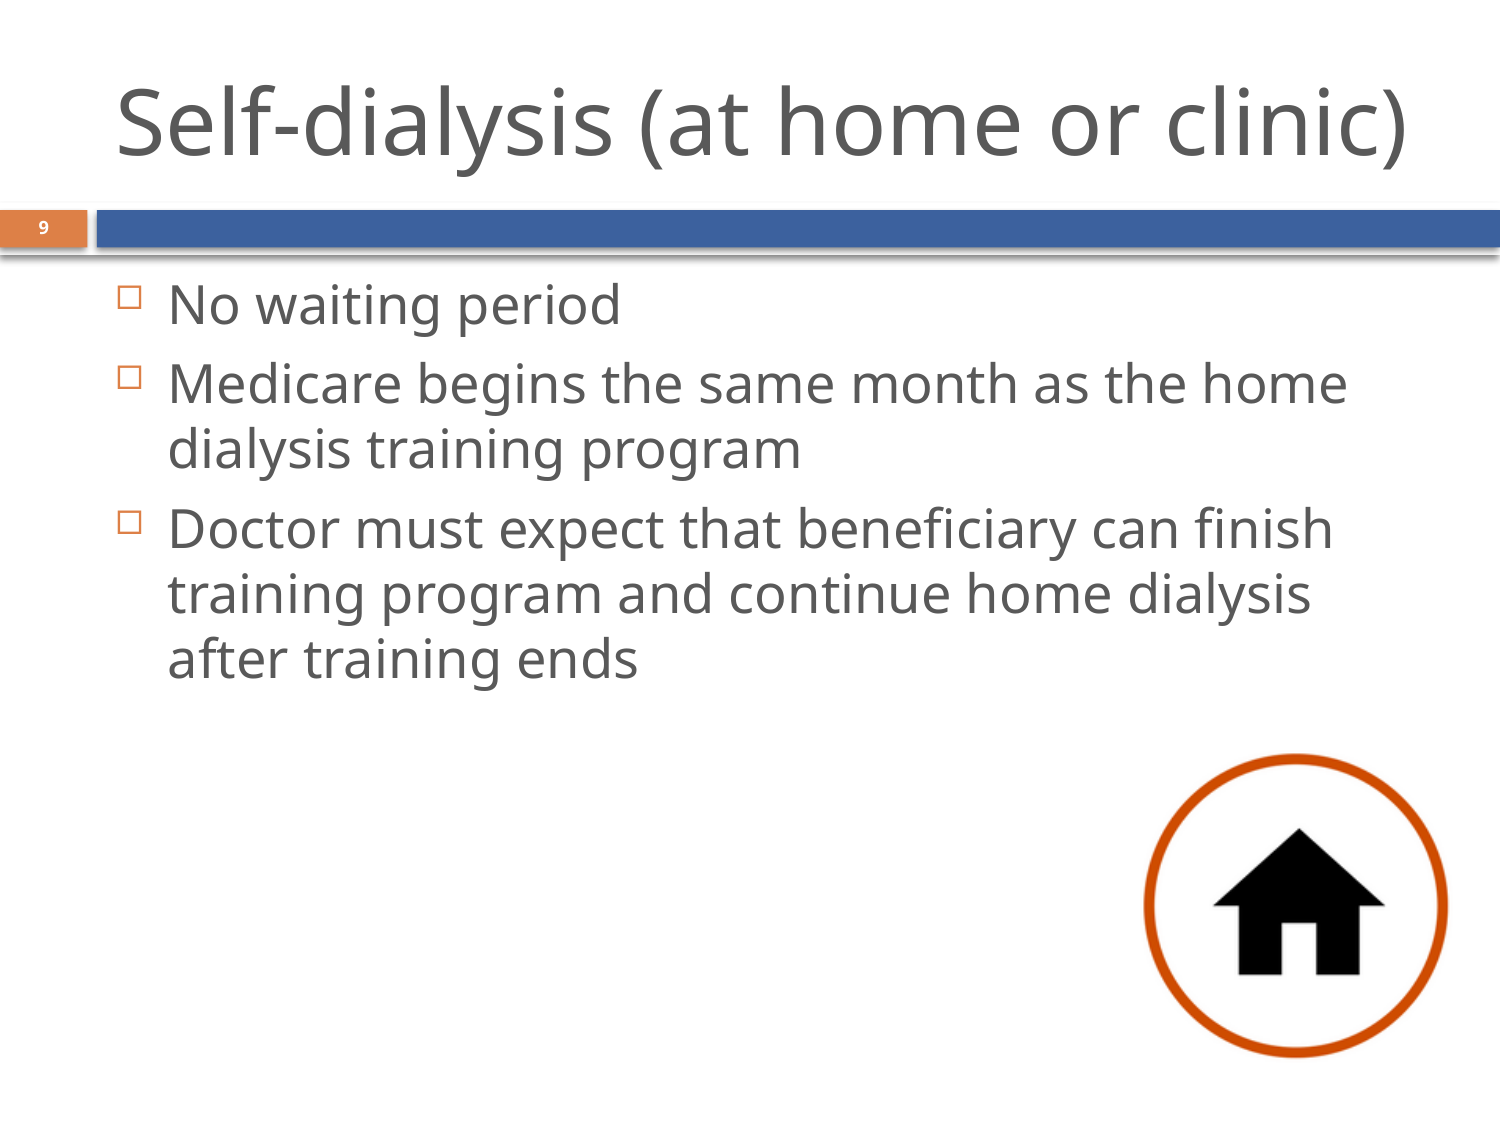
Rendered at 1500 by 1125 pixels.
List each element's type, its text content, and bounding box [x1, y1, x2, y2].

slide_number 9 [0, 208, 88, 249]
title Self-dialysis (at home or clinic) [100, 37, 1438, 200]
picture [1137, 749, 1463, 1076]
list No waiting period Medicare begins the same month as the home dialysis training program Doctor must expect that beneficiary can finish training program and continue home dialysis after training ends [100, 262, 1438, 1000]
